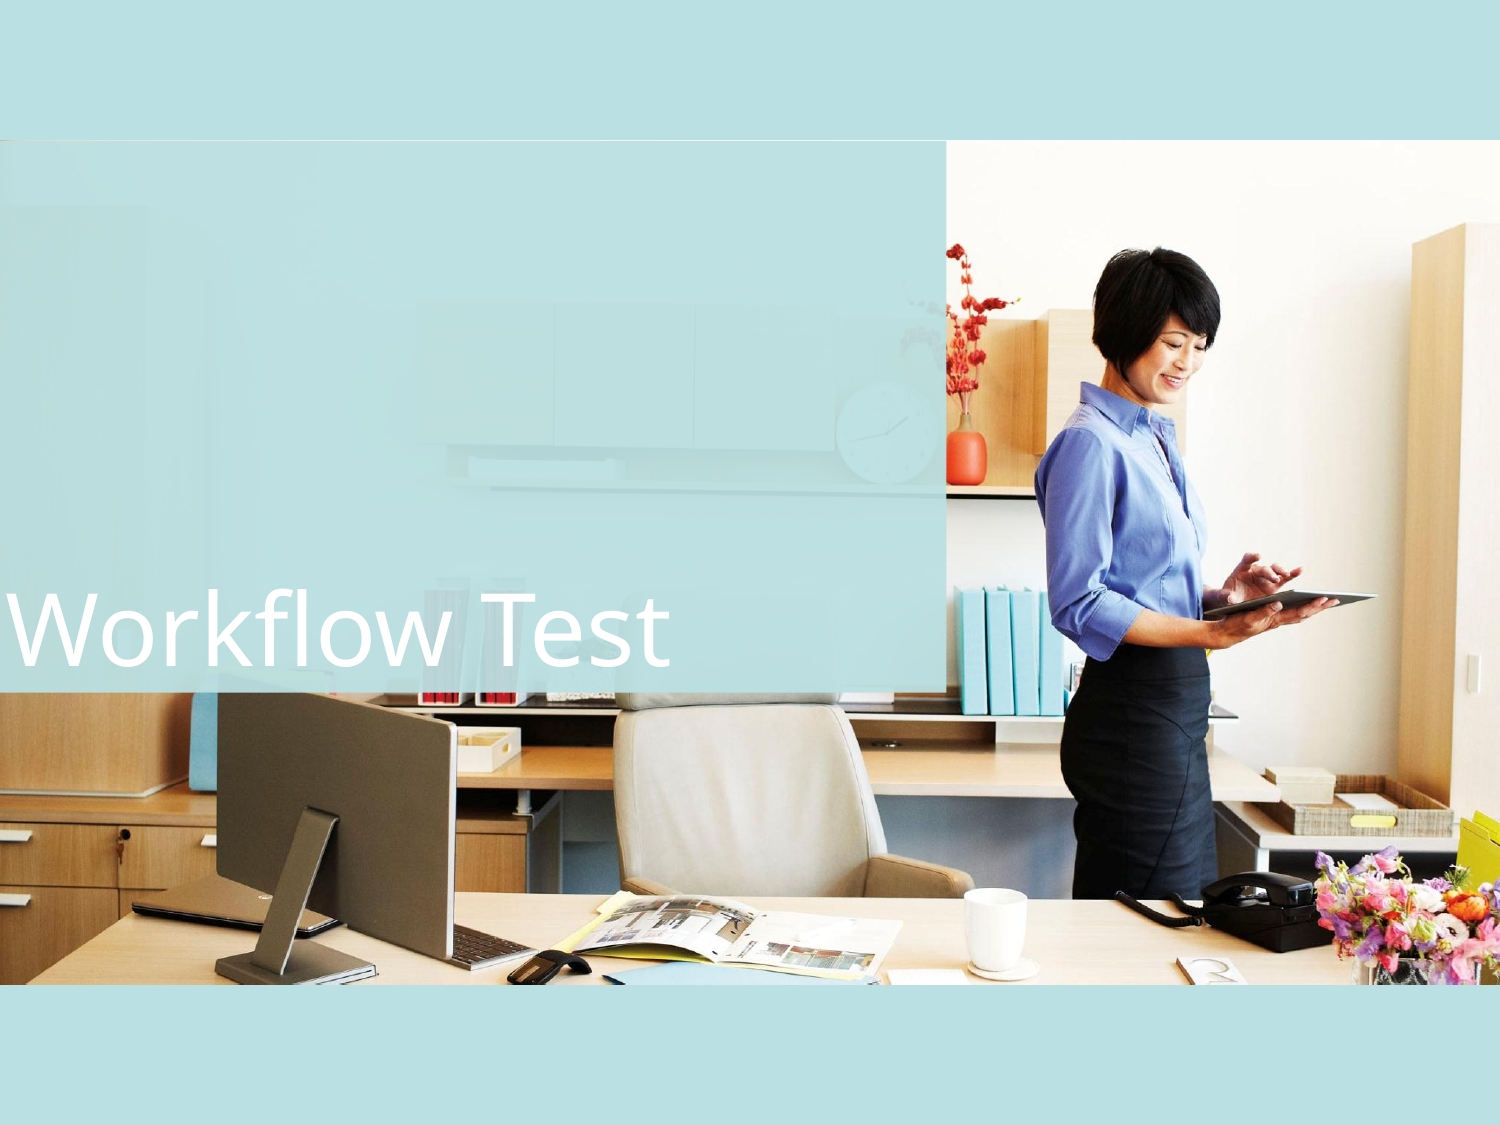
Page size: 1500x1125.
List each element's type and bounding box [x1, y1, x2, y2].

picture [0, 140, 1500, 985]
